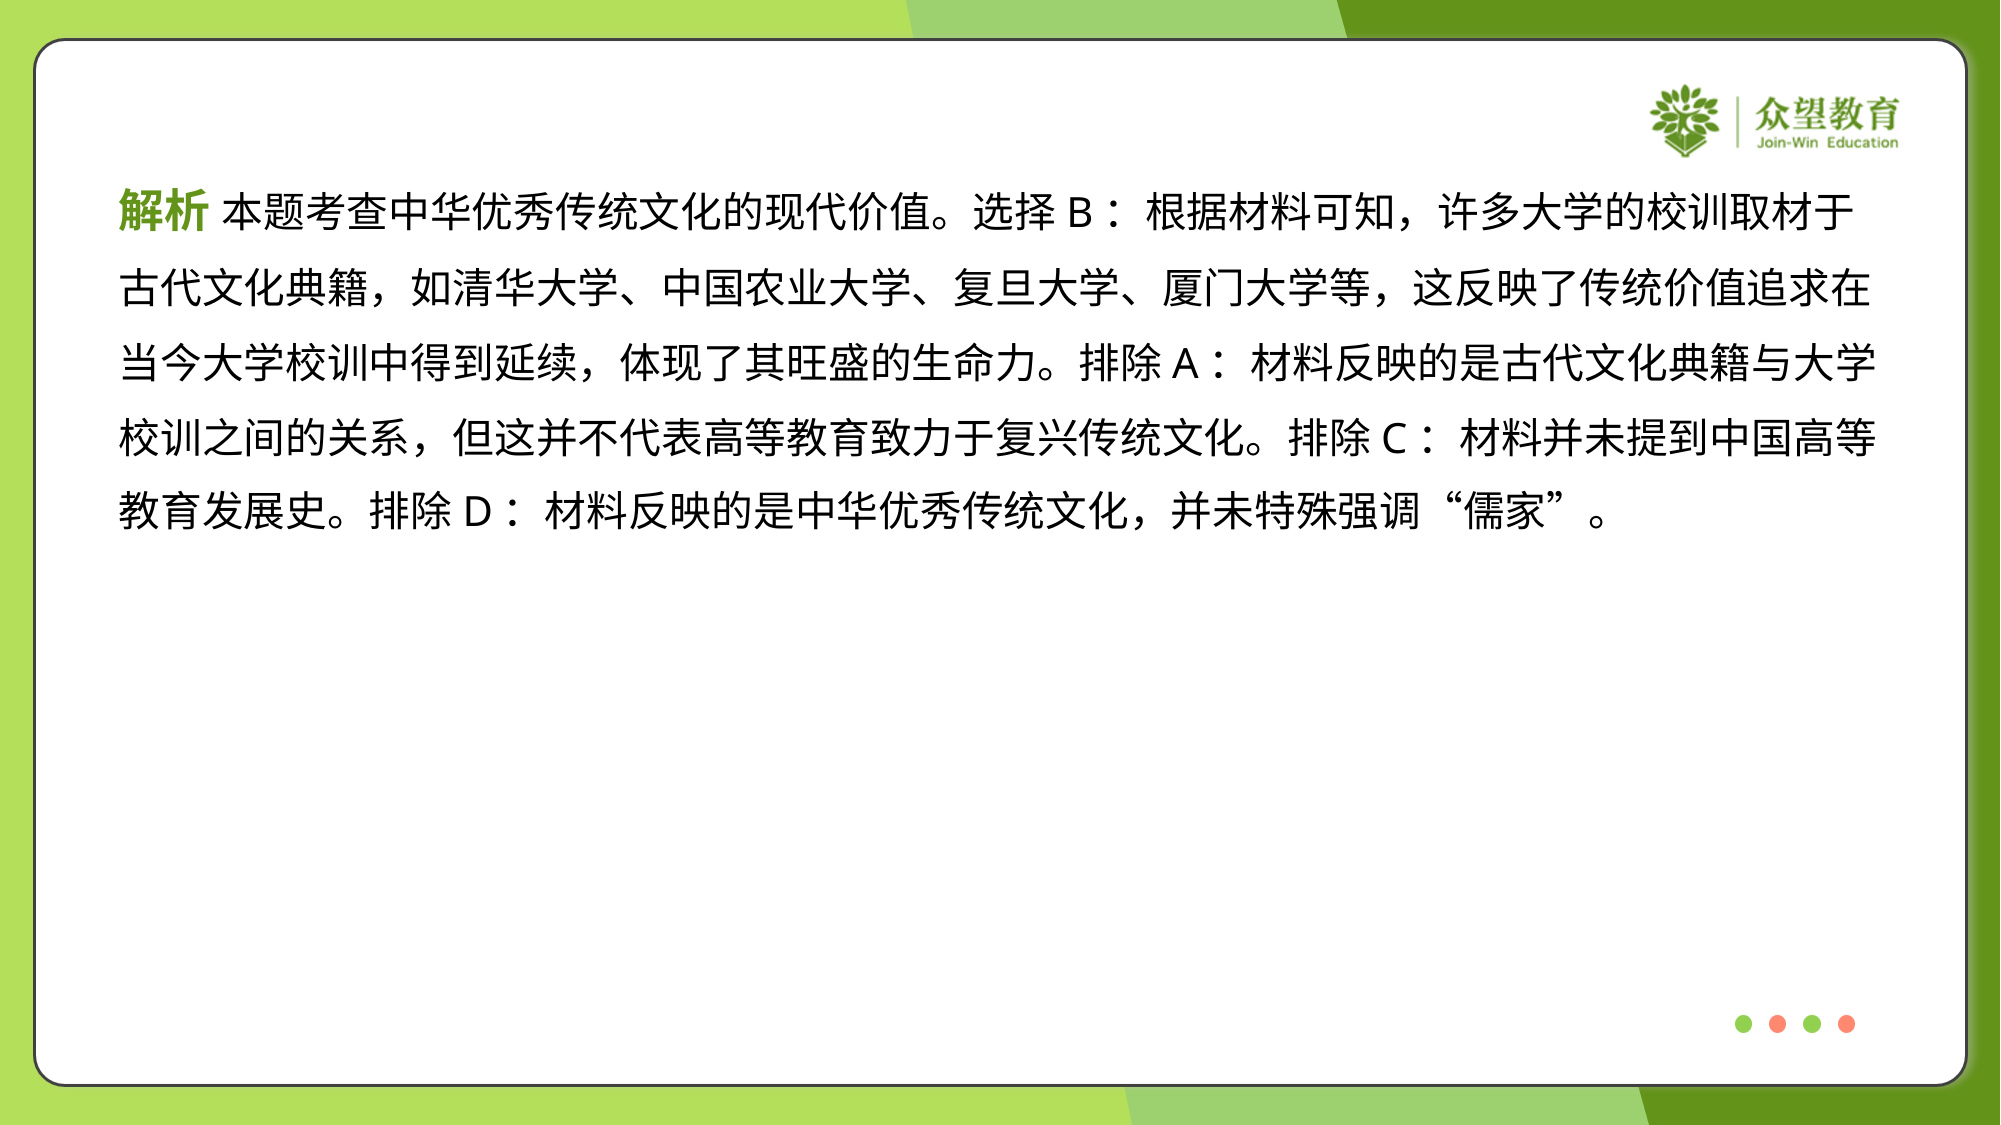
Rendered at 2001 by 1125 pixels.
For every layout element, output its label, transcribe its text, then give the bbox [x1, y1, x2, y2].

picture [0, 0, 2000, 1125]
text_box 解析 本题考查中华优秀传统文化的现代价值。选择B：根据材料可知，许多大学的校训取材于 古代文化典籍，如清华大学、中国农业大学、复旦大学、厦门大学等，这反映了传统价值追求在 当今大学校训中得到延续，体现了其旺盛的生命力。排除A：材料反映的是古代文化典籍与大学 校训之间的关系，但这并不代表高等教育致力于复兴传统文化。排除C：材料并未提到中国高等 教育发展史。排除D：材料反映的是中华优秀传统文化，并未特殊强调“儒家”。 [118, 159, 1883, 527]
